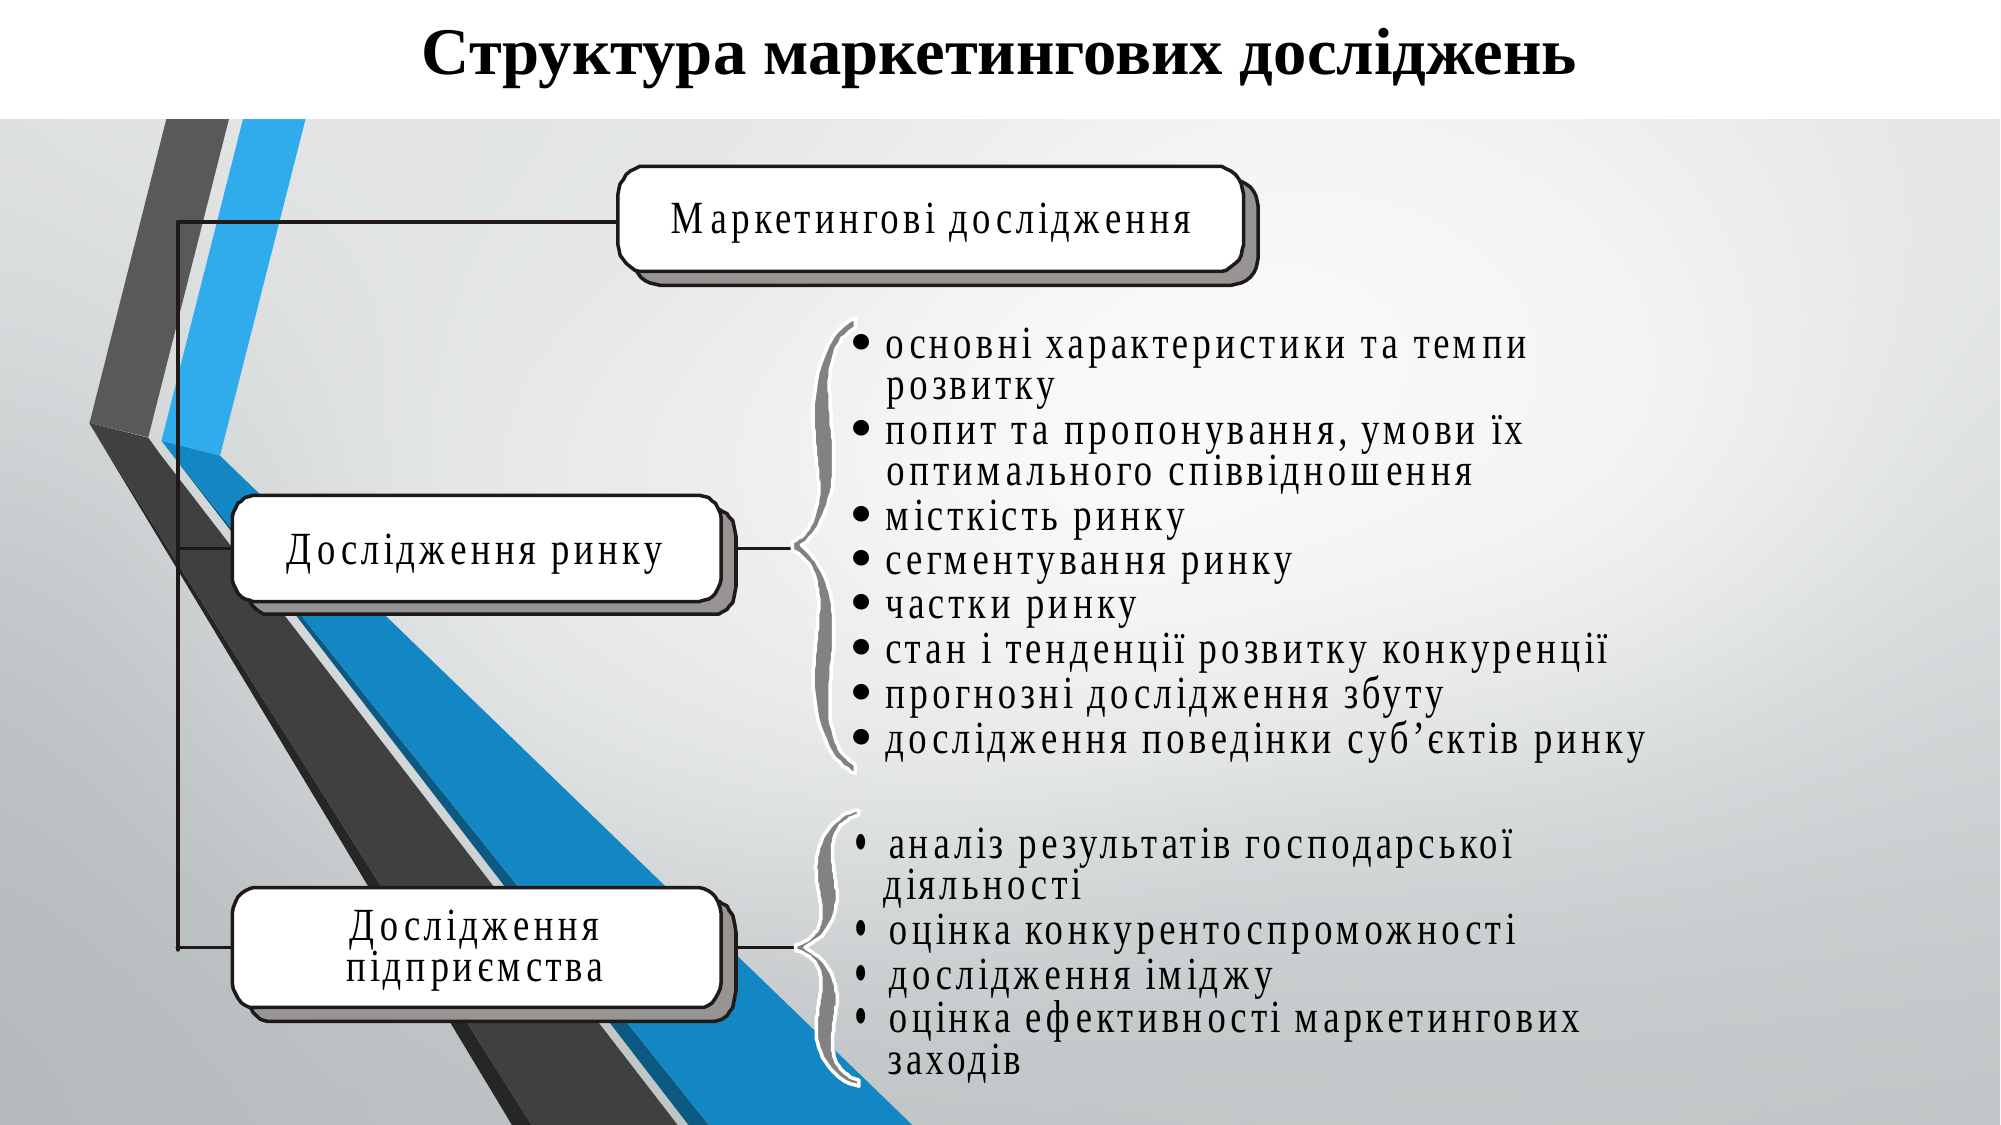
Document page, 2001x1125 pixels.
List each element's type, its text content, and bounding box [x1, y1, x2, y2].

title Структура маркетингових досліджень [0, 0, 2000, 119]
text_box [171, 159, 1715, 1105]
